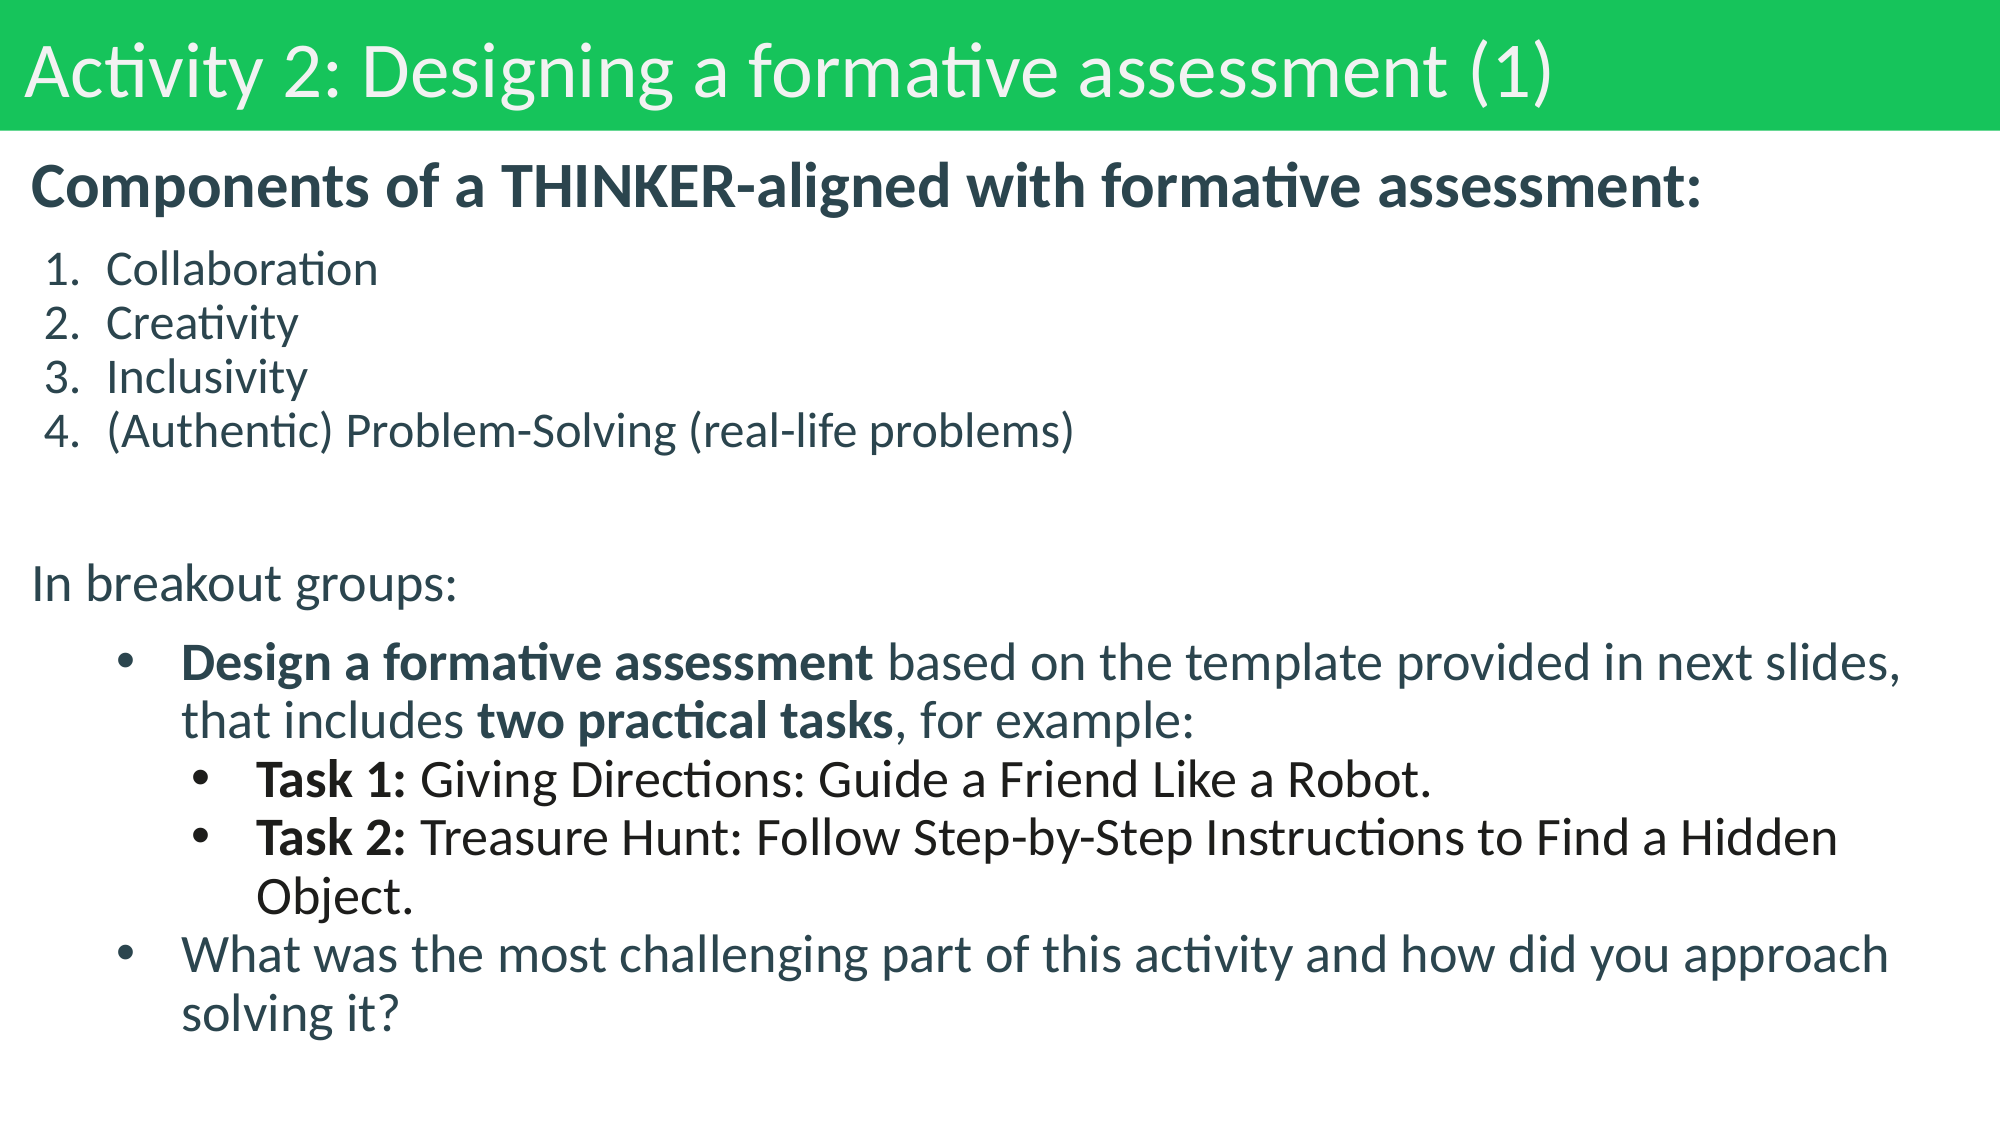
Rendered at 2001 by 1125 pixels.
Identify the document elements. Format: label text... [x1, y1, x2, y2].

list Components of a THINKER-aligned with formative assessment: Collaboration Creativity Inclusivity (Authentic) Problem-Solving (real-life problems) In breakout groups: Design a formative assessment based on the template provided in next slides, that includes two practical tasks, for example: Task 1: Giving Directions: Guide a Friend Like a Robot. Task 2: Treasure Hunt: Follow Step-by-Step Instructions to Find a Hidden Object. What was the most challenging part of this activity and how did you approach solving it? [16, 144, 1976, 1108]
title Activity 2: Designing a formative assessment (1) [16, 13, 1976, 131]
